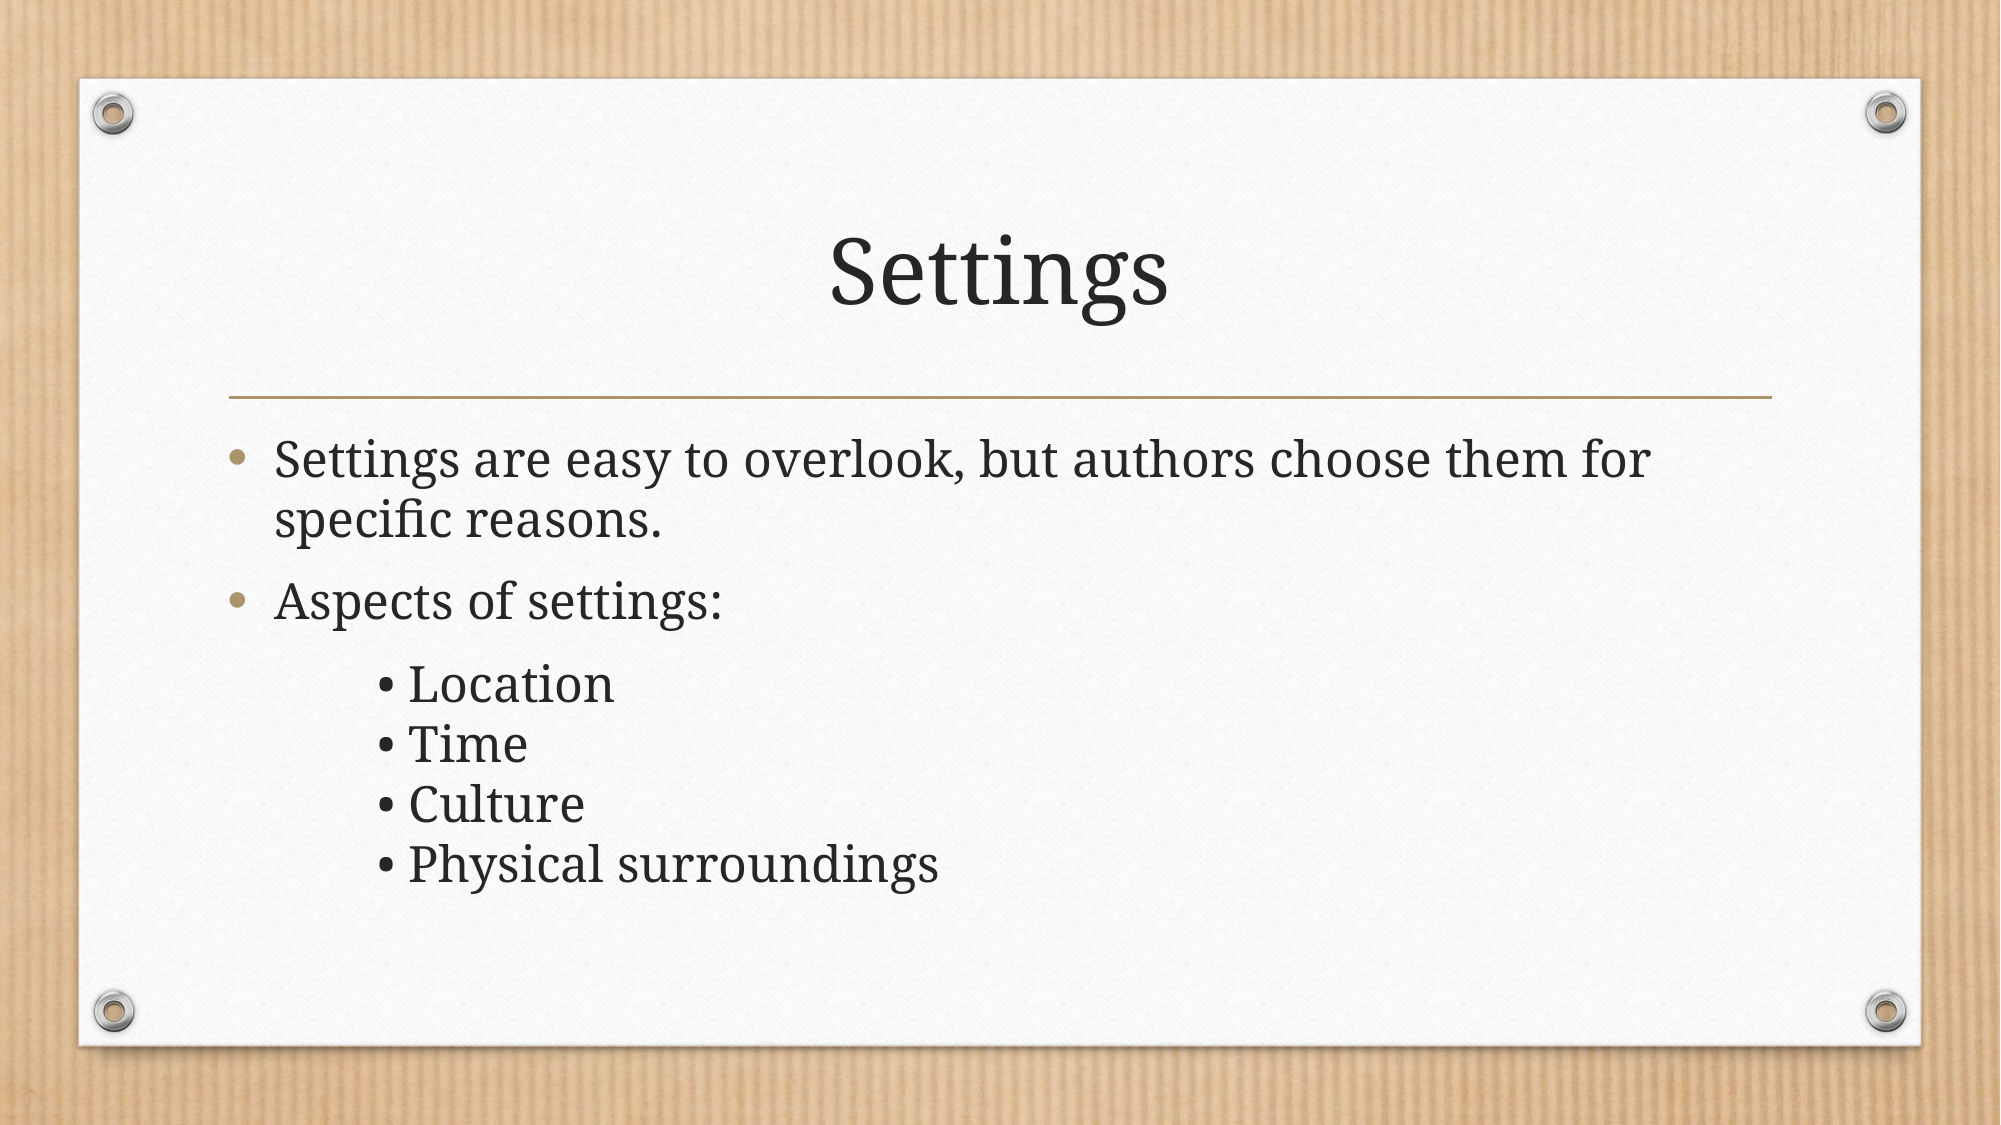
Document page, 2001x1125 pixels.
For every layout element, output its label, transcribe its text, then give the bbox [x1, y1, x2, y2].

picture [0, 0, 2001, 1125]
list Settings are easy to overlook, but authors choose them for specific reasons. Aspects of settings: • Location • Time • Culture • Physical surroundings [212, 419, 1788, 964]
title Settings [212, 161, 1788, 375]
